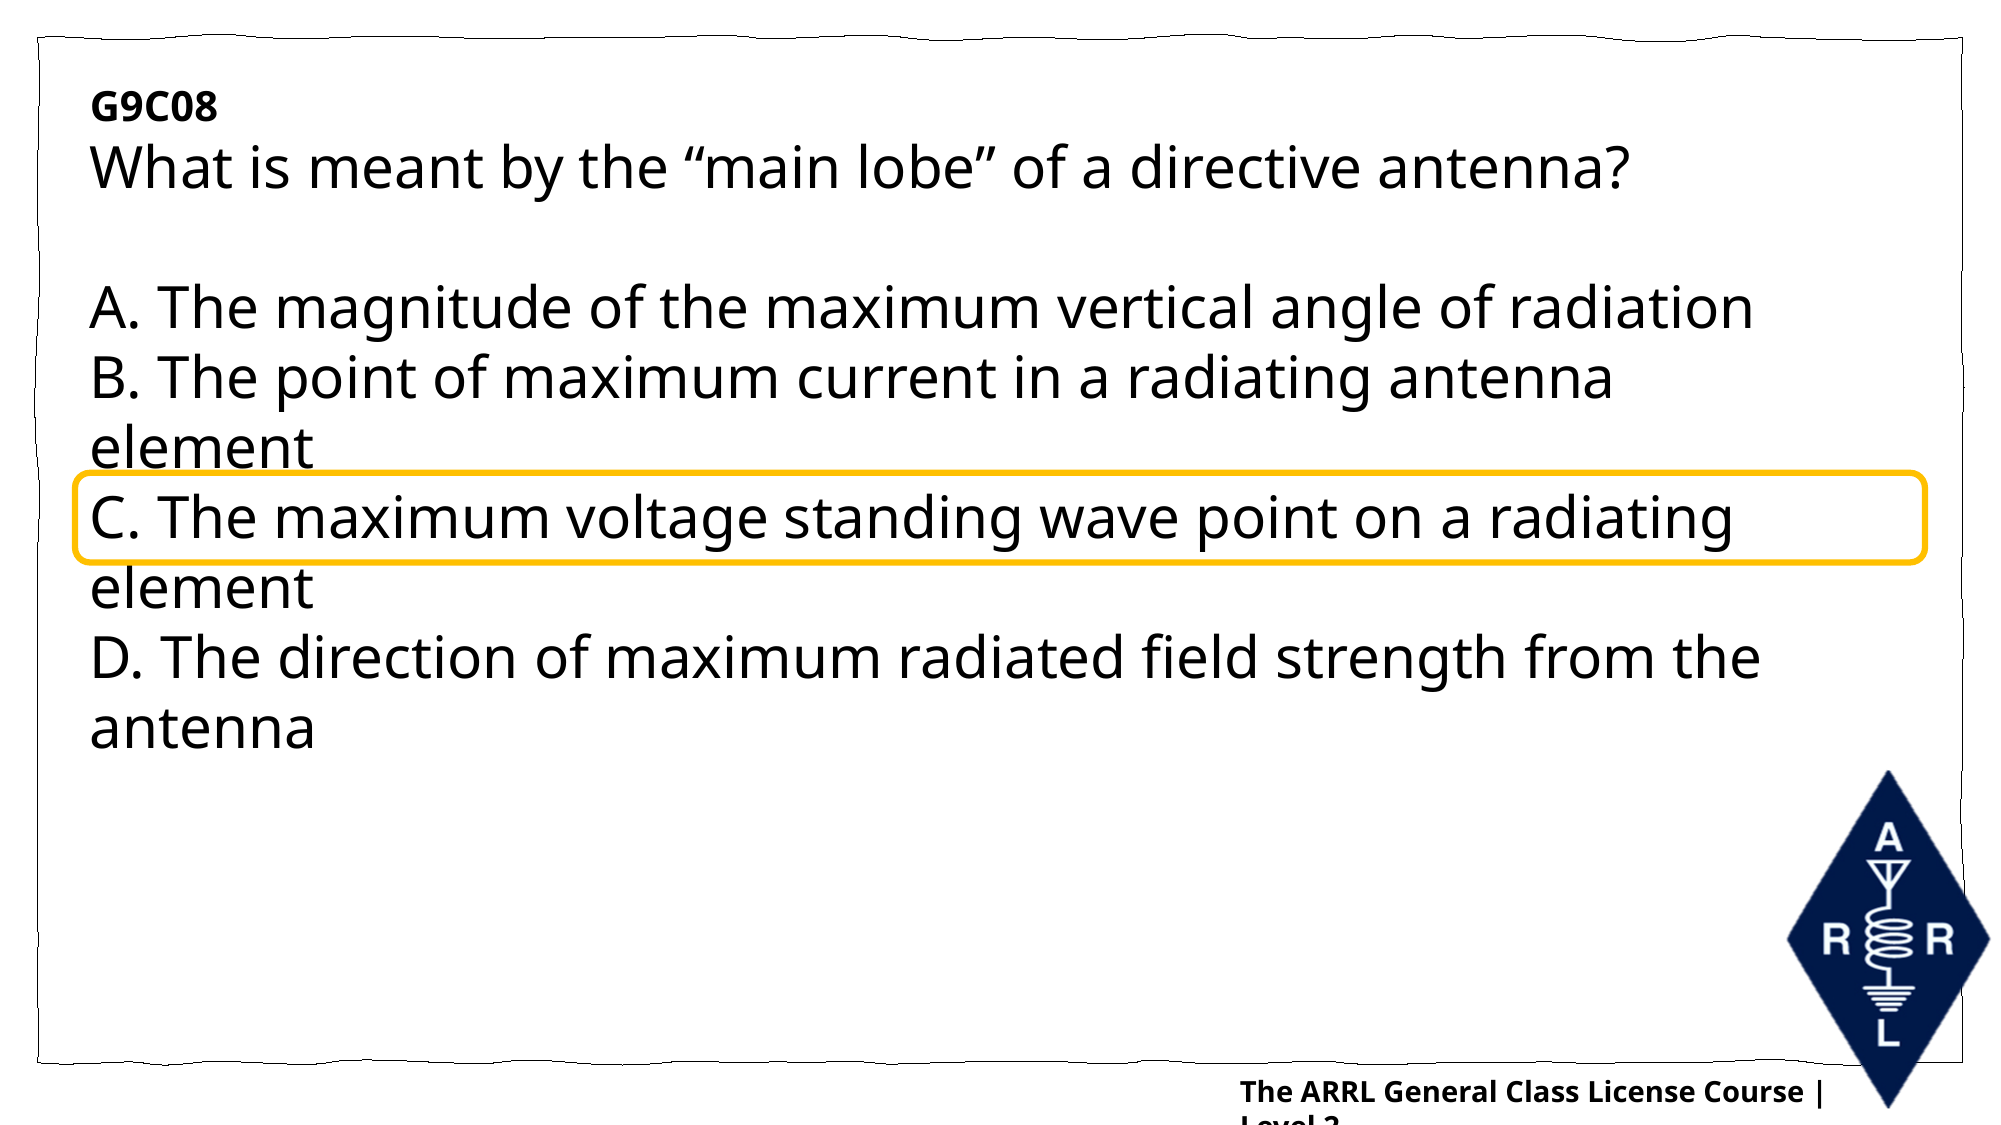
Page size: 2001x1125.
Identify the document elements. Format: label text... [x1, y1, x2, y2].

text_box G9C08 What is meant by the “main lobe” of a directive antenna? A. The magnitude of the maximum vertical angle of radiation B. The point of maximum current in a radiating antenna element C. The maximum voltage standing wave point on a radiating element D. The direction of maximum radiated field strength from the antenna [75, 556, 1850, 768]
picture [1773, 752, 1999, 1125]
text_box G9C08 What is meant by the “main lobe” of a directive antenna? A. The magnitude of the maximum vertical angle of radiation B. The point of maximum current in a radiating antenna element C. The maximum voltage standing wave point on a radiating element D. The direction of maximum radiated field strength from the antenna [75, 72, 1850, 479]
text_box [73, 471, 1927, 564]
